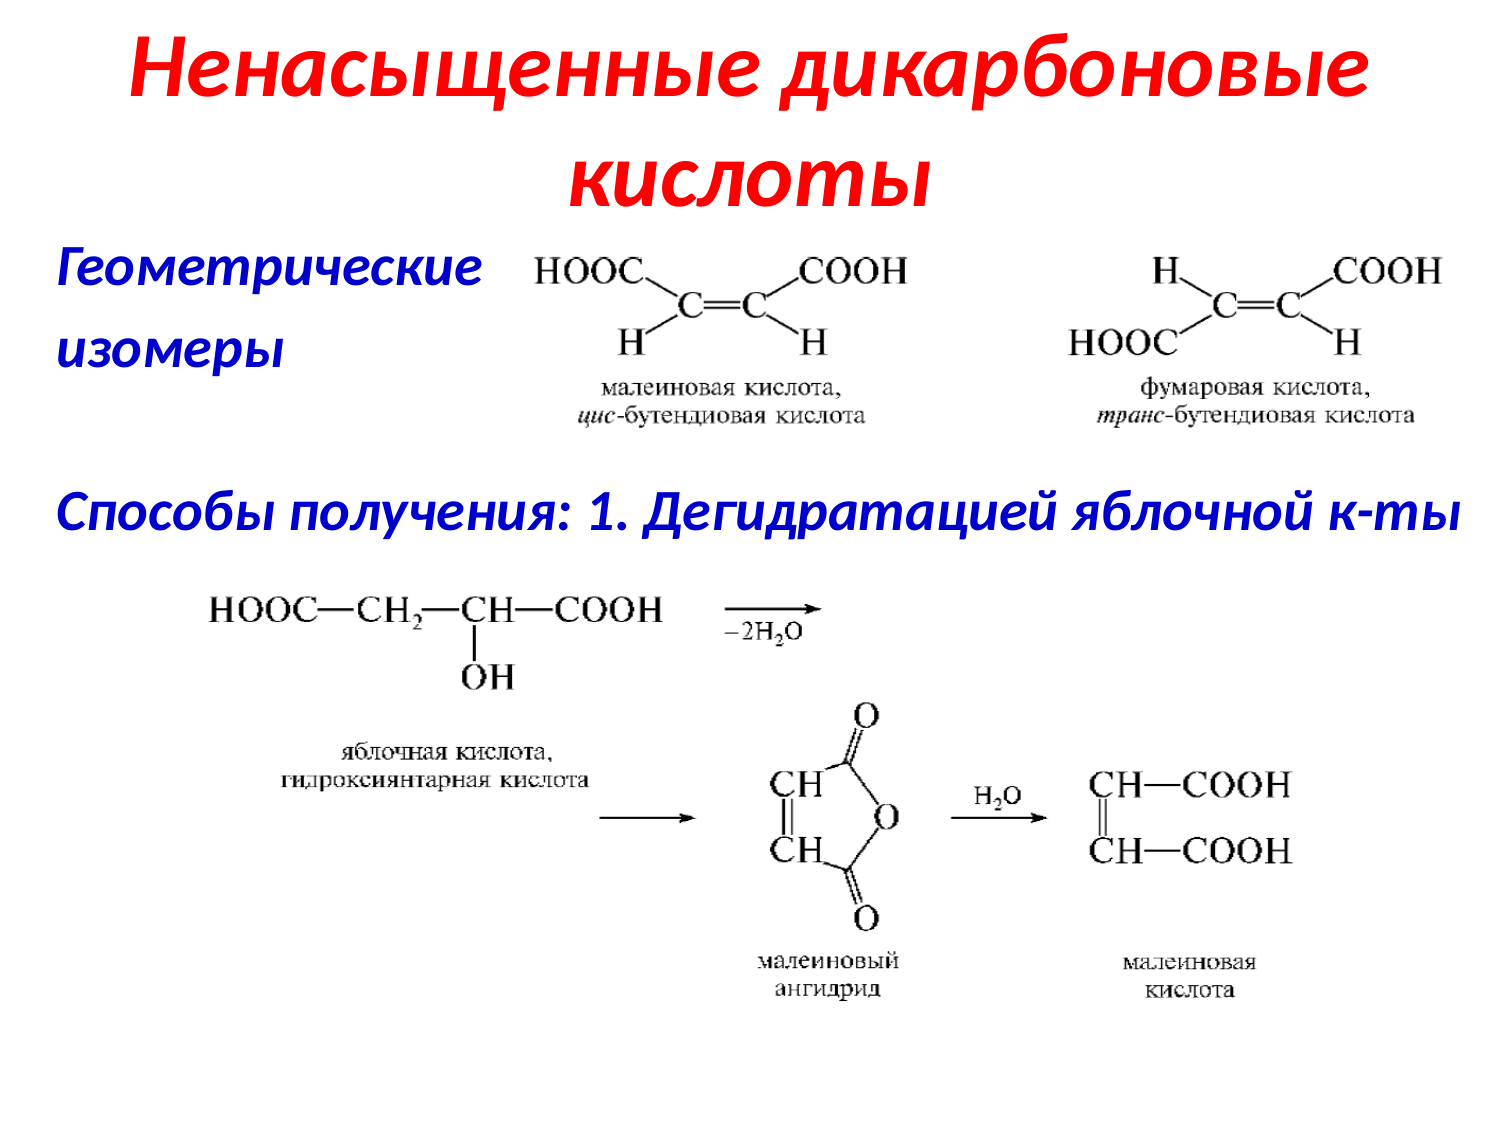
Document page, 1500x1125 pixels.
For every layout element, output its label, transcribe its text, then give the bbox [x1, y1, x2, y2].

title Ненасыщенные дикарбоновые кислоты [74, 44, 1426, 185]
picture [201, 585, 1299, 1017]
picture [525, 243, 1449, 429]
list Геометрические изомеры Способы получения: 1. Дегидратацией яблочной к-ты [41, 219, 1483, 1095]
